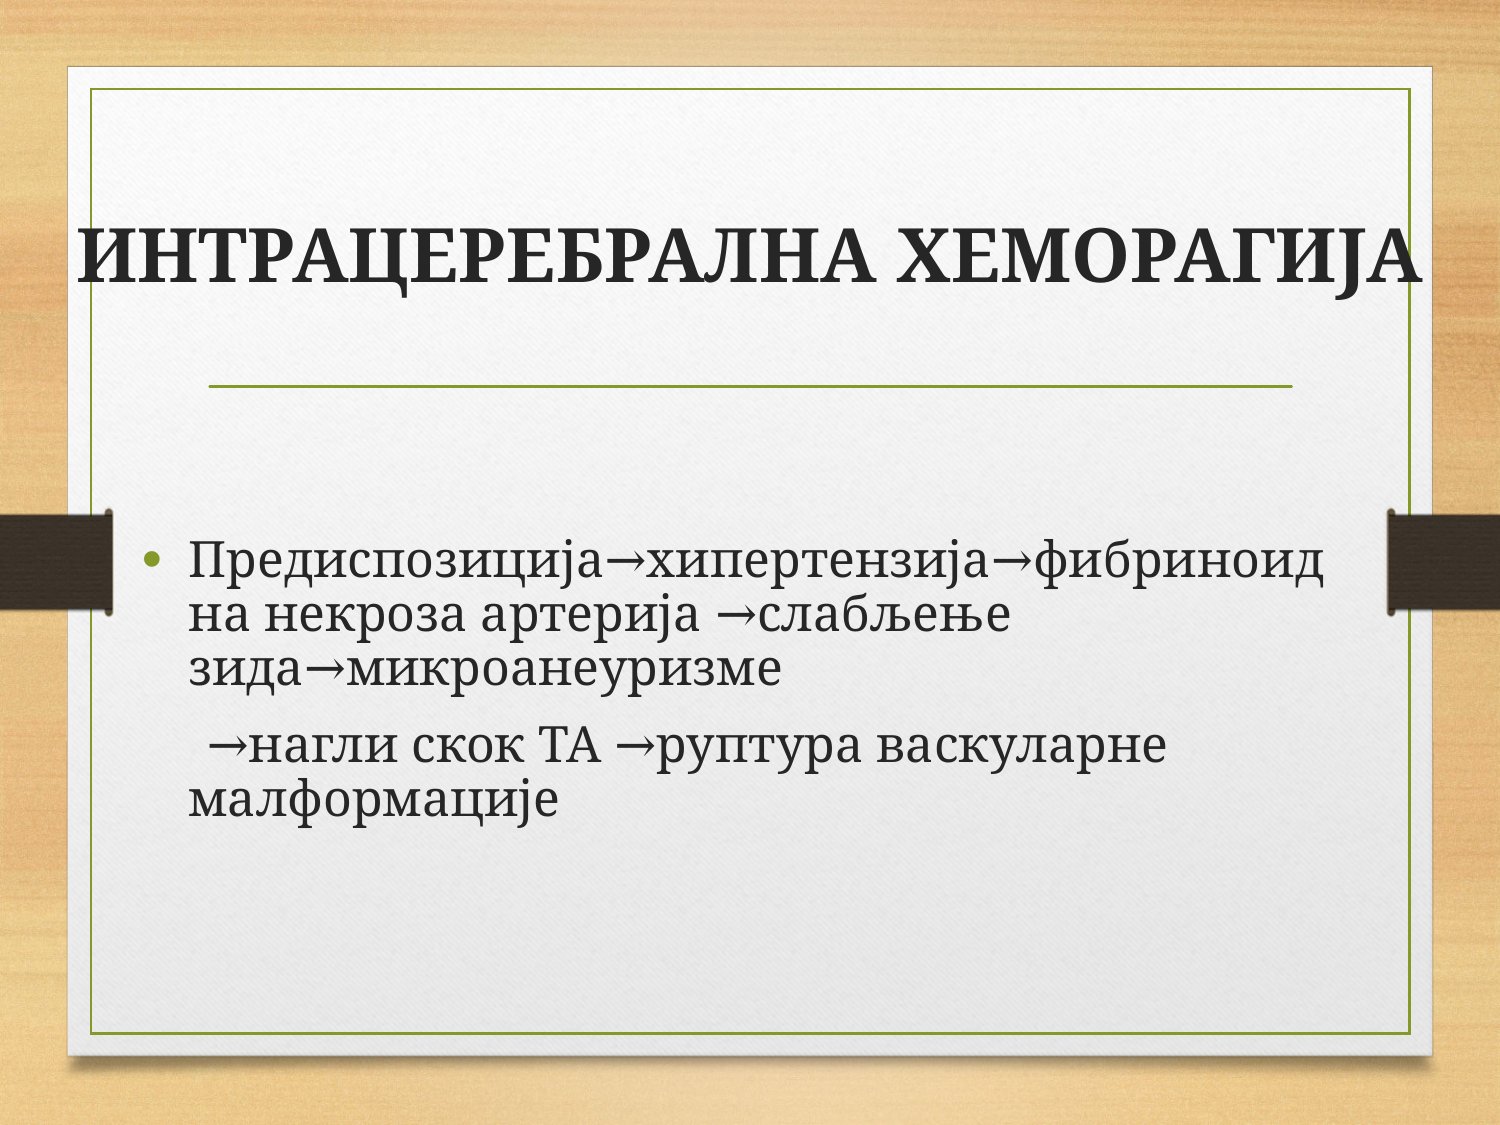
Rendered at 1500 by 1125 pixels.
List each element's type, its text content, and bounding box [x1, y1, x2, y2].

picture [0, 0, 1500, 1125]
list Предиспозиција→хипертензија→фибриноидна некроза артерија →слабљење зида→микроанеуризме →нагли скок ТА →руптура васкуларне малформације [126, 527, 1374, 894]
title ИНТРАЦЕРЕБРАЛНА ХЕМОРАГИЈА [56, 172, 1444, 332]
